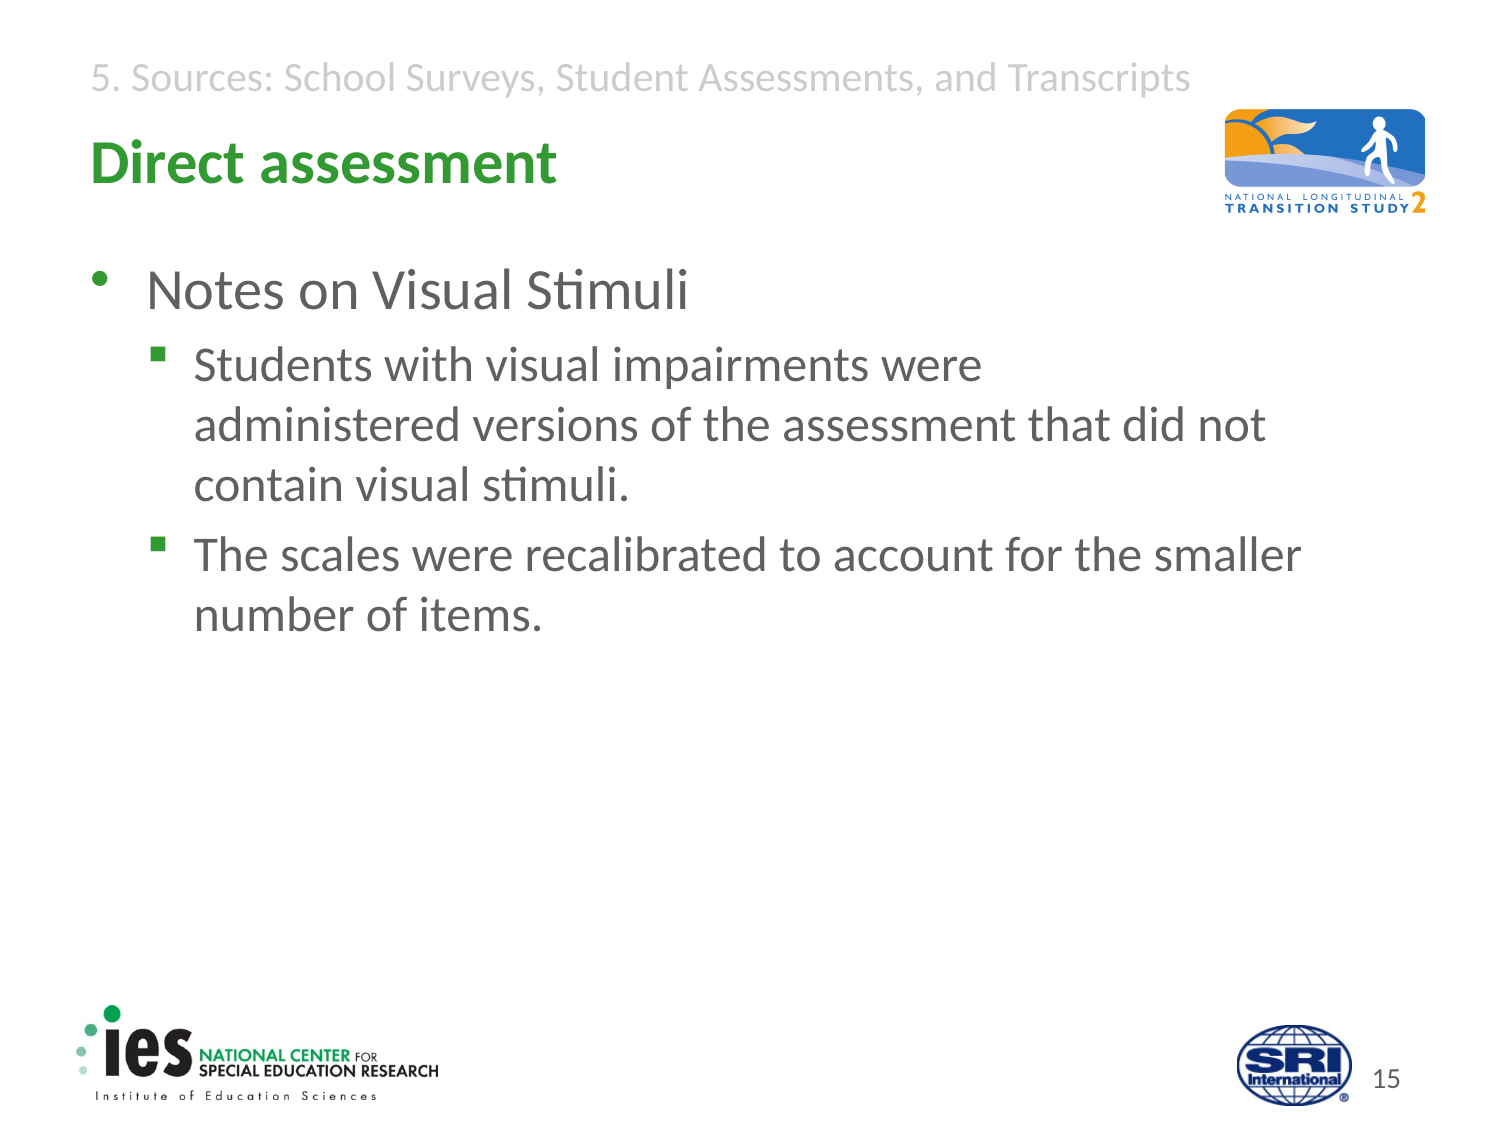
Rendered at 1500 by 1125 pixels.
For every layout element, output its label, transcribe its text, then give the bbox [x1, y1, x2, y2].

picture [76, 1005, 438, 1100]
slide_number 14 [1312, 1051, 1417, 1125]
picture [1237, 1025, 1352, 1106]
list Notes on Visual Stimuli Students with visual impairments were administered versions of the assessment that did not contain visual stimuli. The scales were recalibrated to account for the smaller number of items. [74, 243, 1426, 987]
title Direct assessment [74, 90, 1426, 226]
